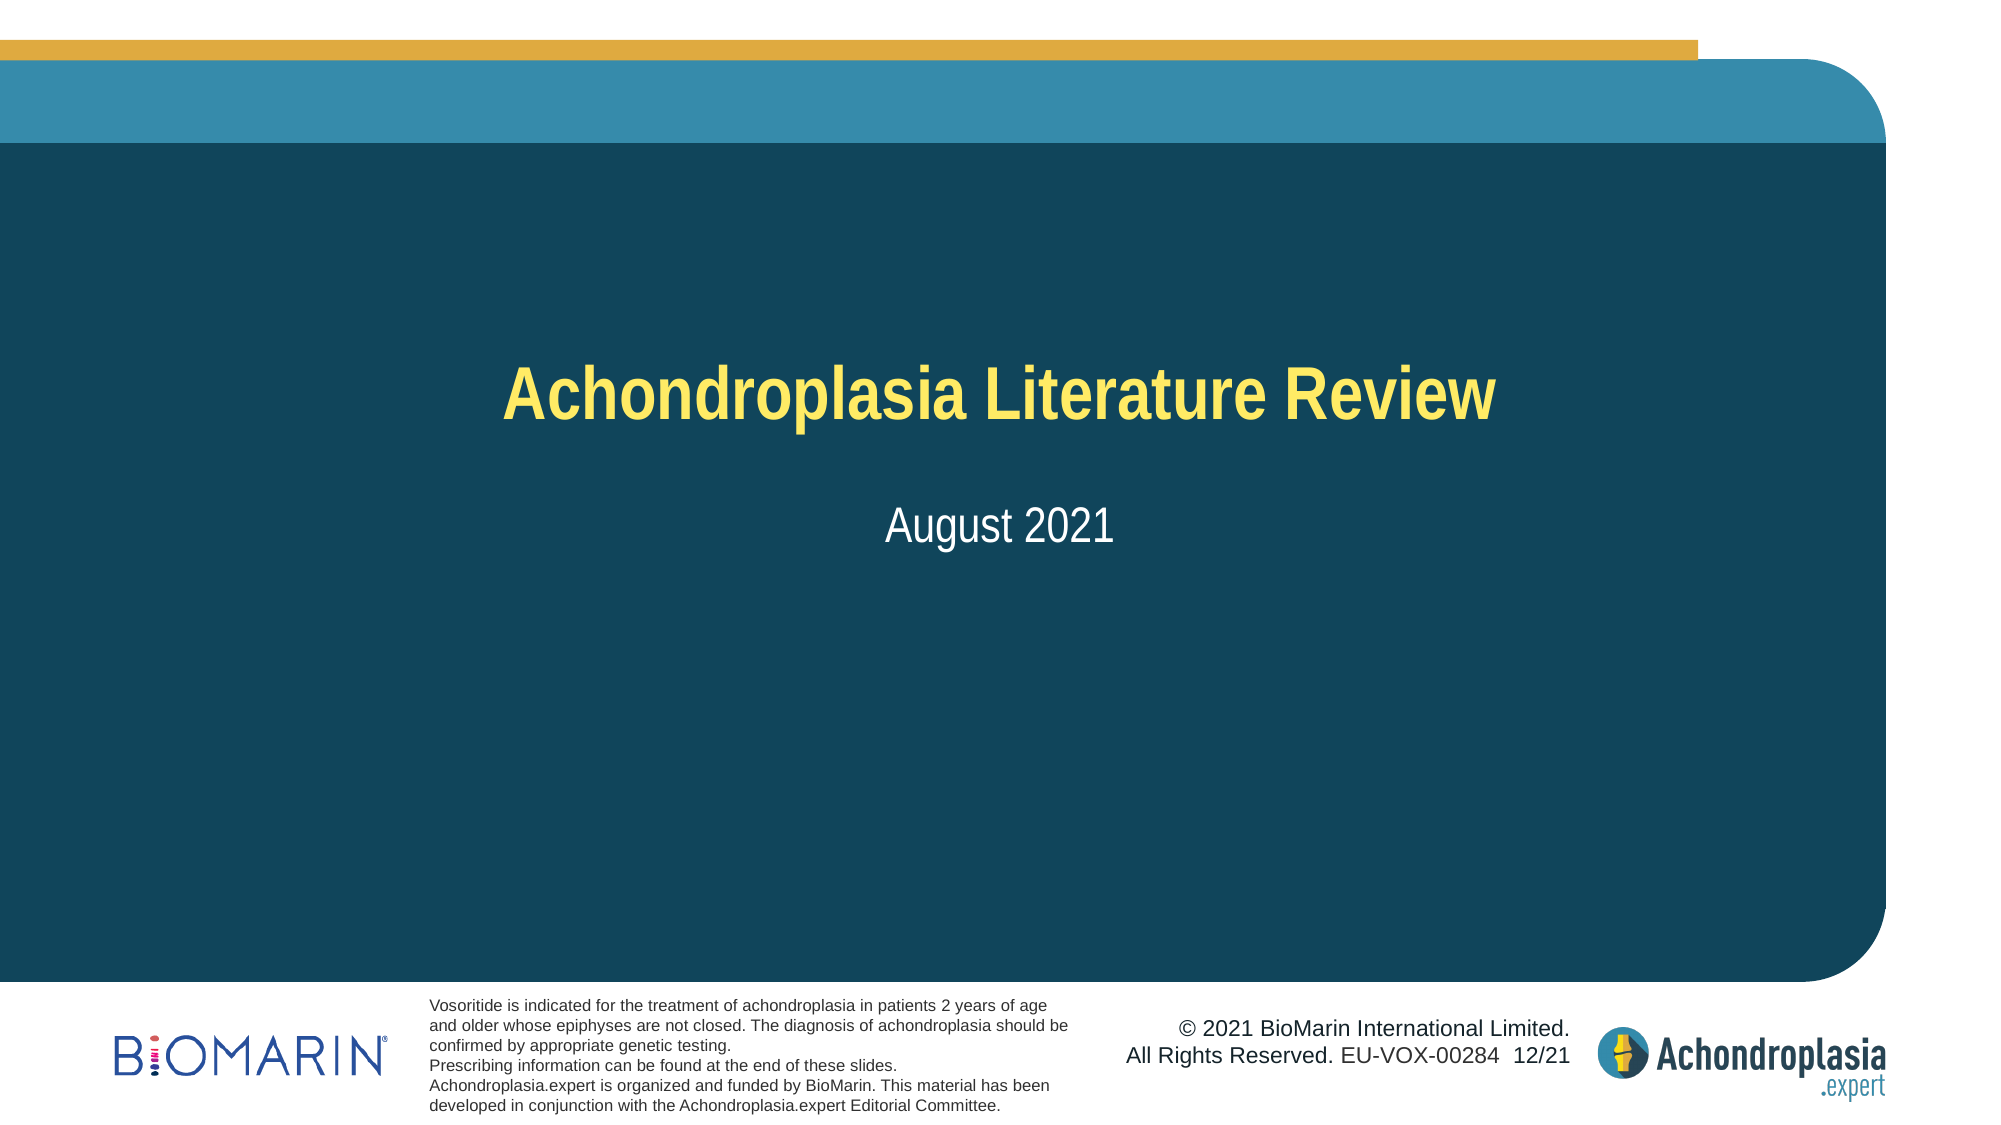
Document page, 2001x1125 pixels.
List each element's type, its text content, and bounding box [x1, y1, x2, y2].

picture [114, 1035, 388, 1076]
text_box Vosoritide is indicated for the treatment of achondroplasia in patients 2 years of age and older whose epiphyses are not closed. The diagnosis of achondroplasia should be confirmed by appropriate genetic testing. Prescribing information can be found at the end of these slides. Achondroplasia.expert is organized and funded by BioMarin. This material has been developed in conjunction with the Achondroplasia.expert Editorial Committee. [414, 987, 1092, 1122]
picture [1597, 1027, 1886, 1102]
title Achondroplasia Literature Review [114, 184, 1886, 444]
text_box © 2021 BioMarin International Limited. All Rights Reserved. EU-VOX-00284 12/21 [908, 1006, 1586, 1076]
subtitle August 2021 [114, 484, 1886, 863]
